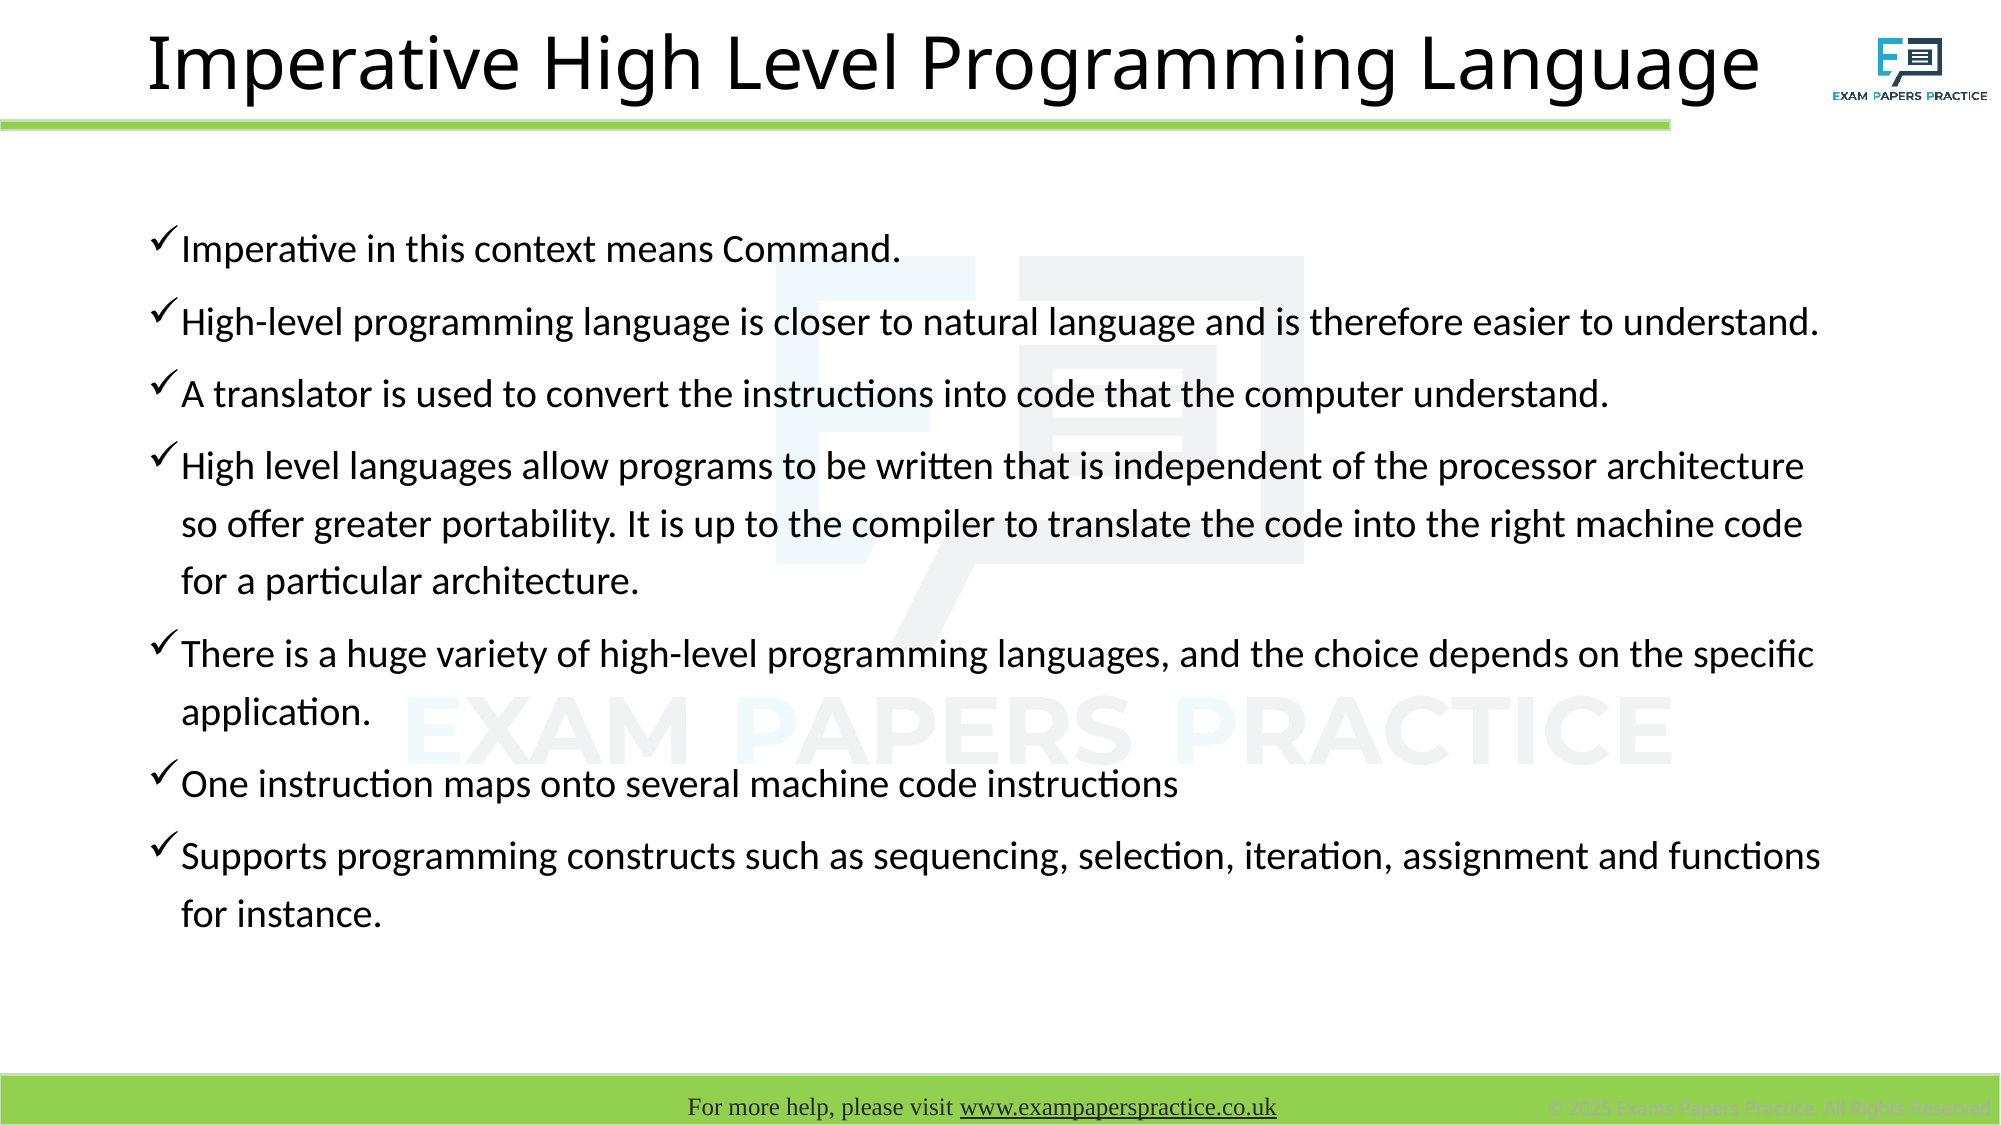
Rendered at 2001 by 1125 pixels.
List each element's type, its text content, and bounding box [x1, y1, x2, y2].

list Imperative in this context means Command. High-level programming language is closer to natural language and is therefore easier to understand. A translator is used to convert the instructions into code that the computer understand. High level languages allow programs to be written that is independent of the processor architecture so offer greater portability. It is up to the compiler to translate the code into the right machine code for a particular architecture. There is a huge variety of high-level programming languages, and the choice depends on the specific application. One instruction maps onto several machine code instructions Supports programming constructs such as sequencing, selection, iteration, assignment and functions for instance. [132, 205, 1858, 1008]
title Imperative High Level Programming Language [132, 11, 1858, 121]
